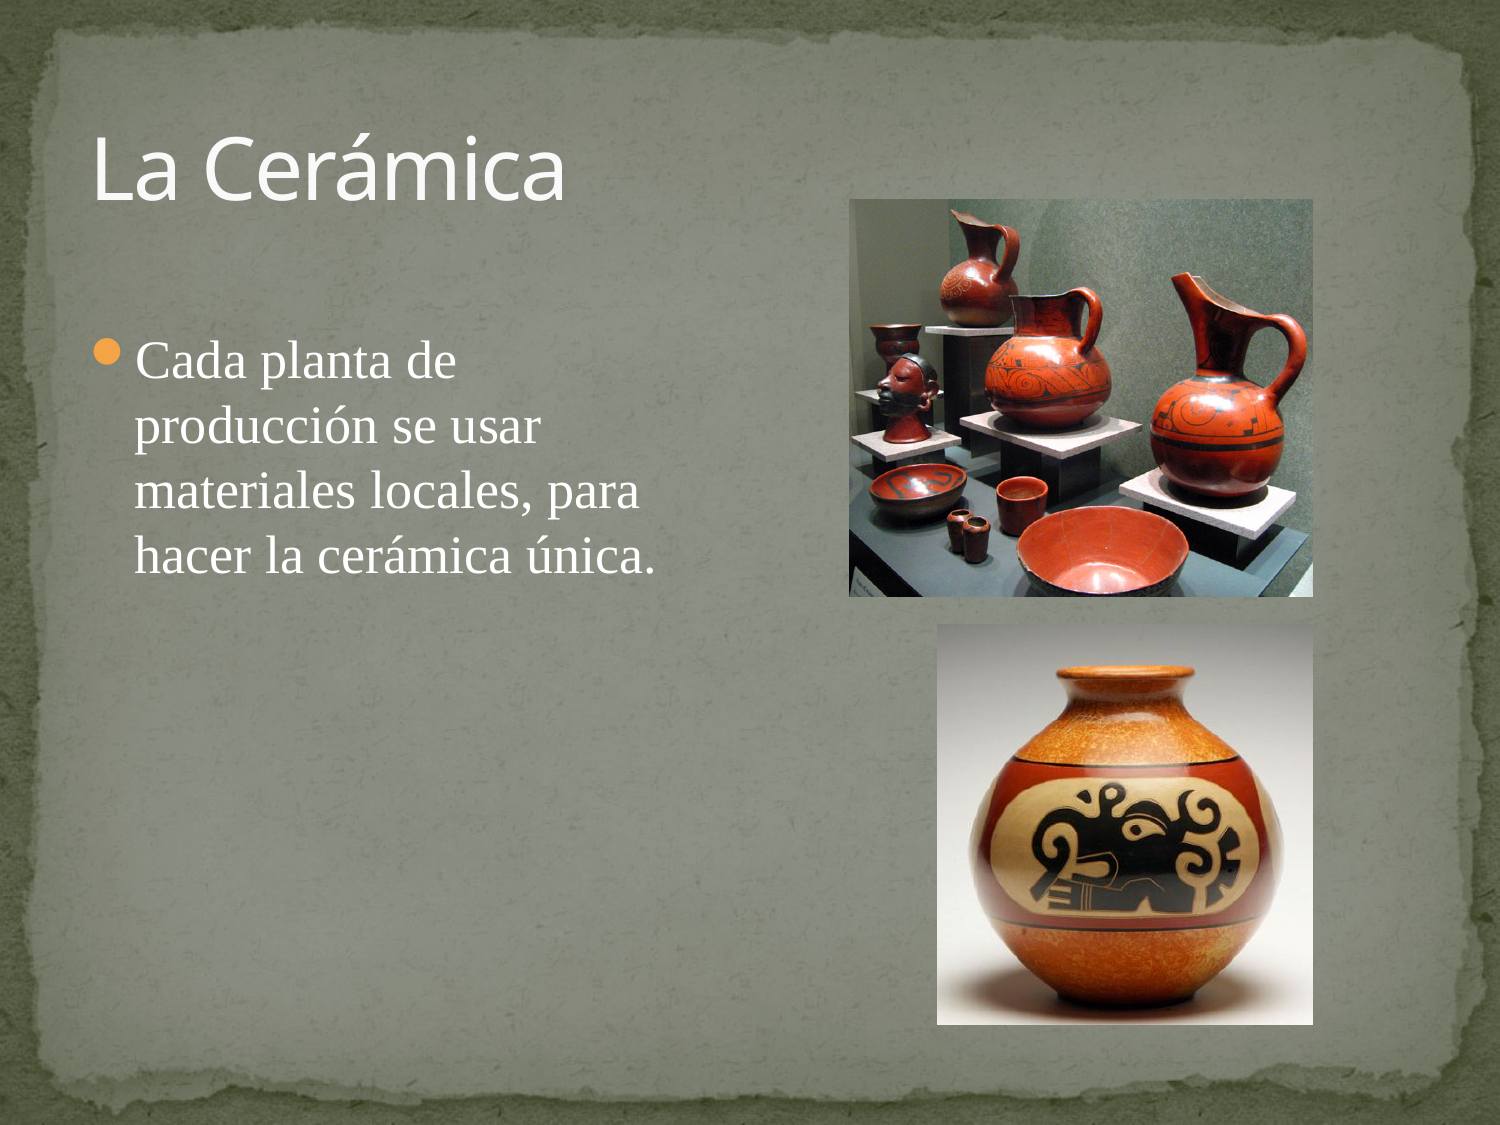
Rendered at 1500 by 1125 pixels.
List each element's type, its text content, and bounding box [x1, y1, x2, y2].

picture [937, 624, 1313, 1025]
list Cada planta de producción se usar materiales locales, para hacer la cerámica única. [75, 317, 750, 1060]
title La Cerámica [74, 24, 1425, 225]
picture [849, 199, 1313, 597]
